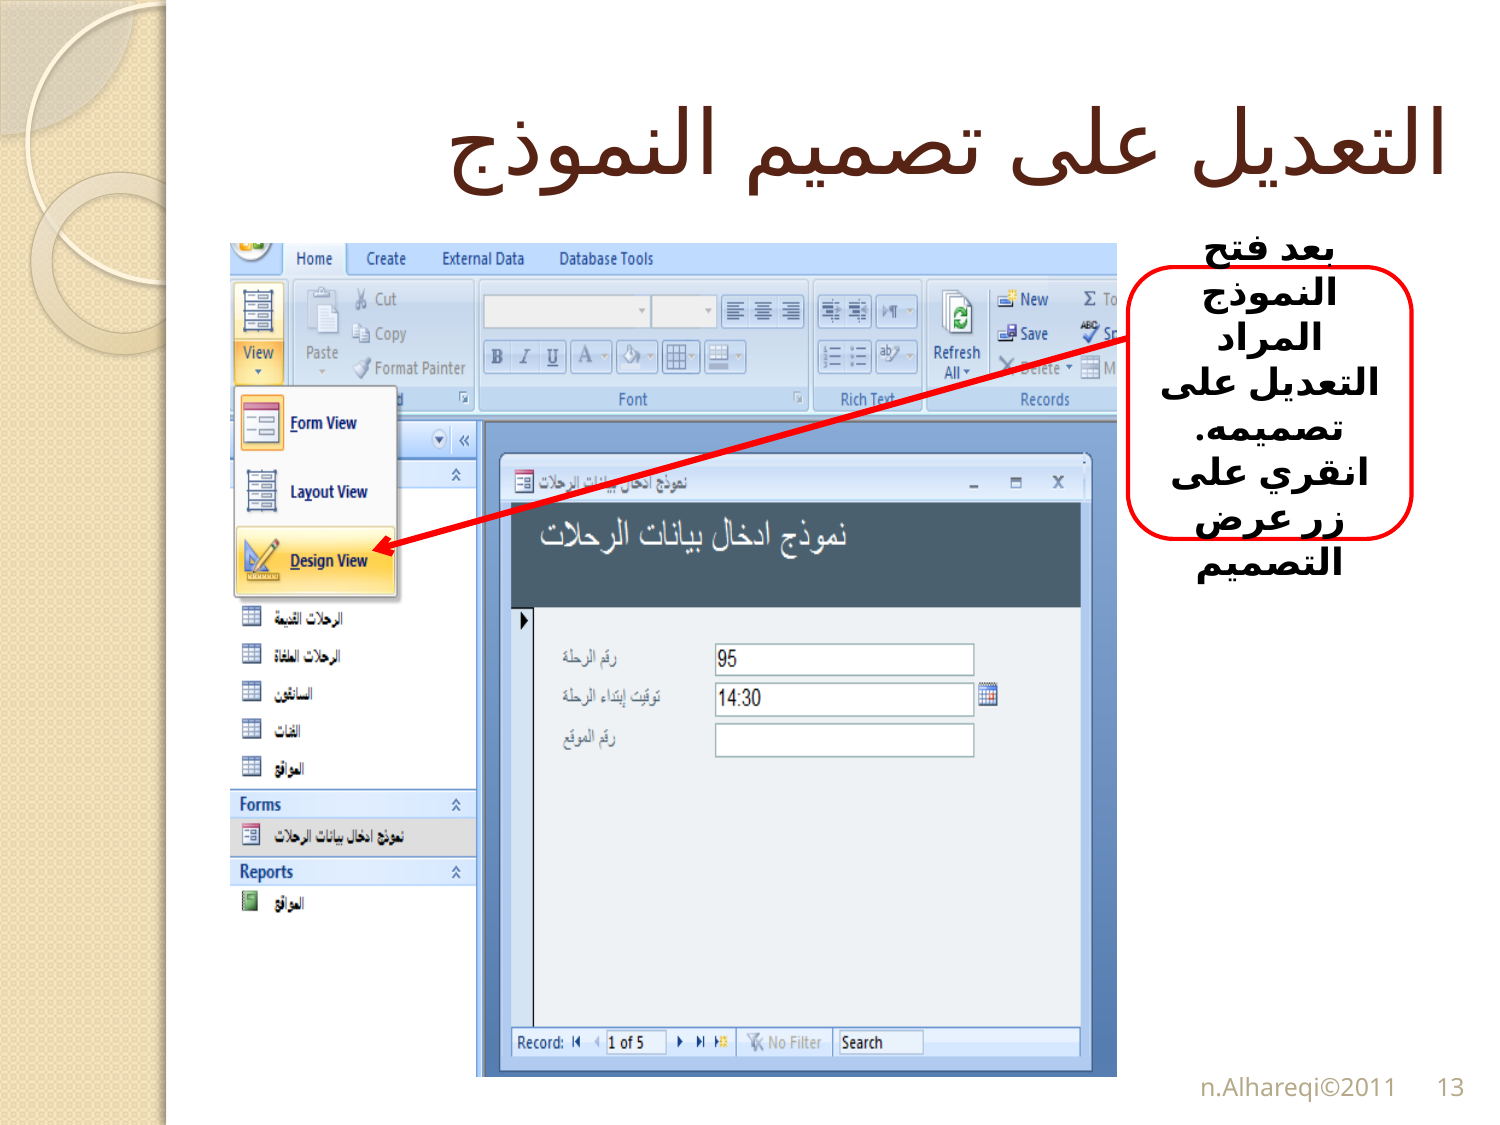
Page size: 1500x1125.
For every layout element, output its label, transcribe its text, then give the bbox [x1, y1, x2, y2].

footer n.Alhareqi©2011 [937, 1034, 1413, 1113]
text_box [371, 337, 1129, 551]
picture [229, 243, 1117, 1077]
title التعديل على تصميم النموذج [235, 45, 1466, 233]
slide_number 13 [1413, 1034, 1488, 1113]
text_box بعد فتح النموذج المراد التعديل على تصميمه. انقري على زر عرض التصميم [1125, 265, 1414, 541]
